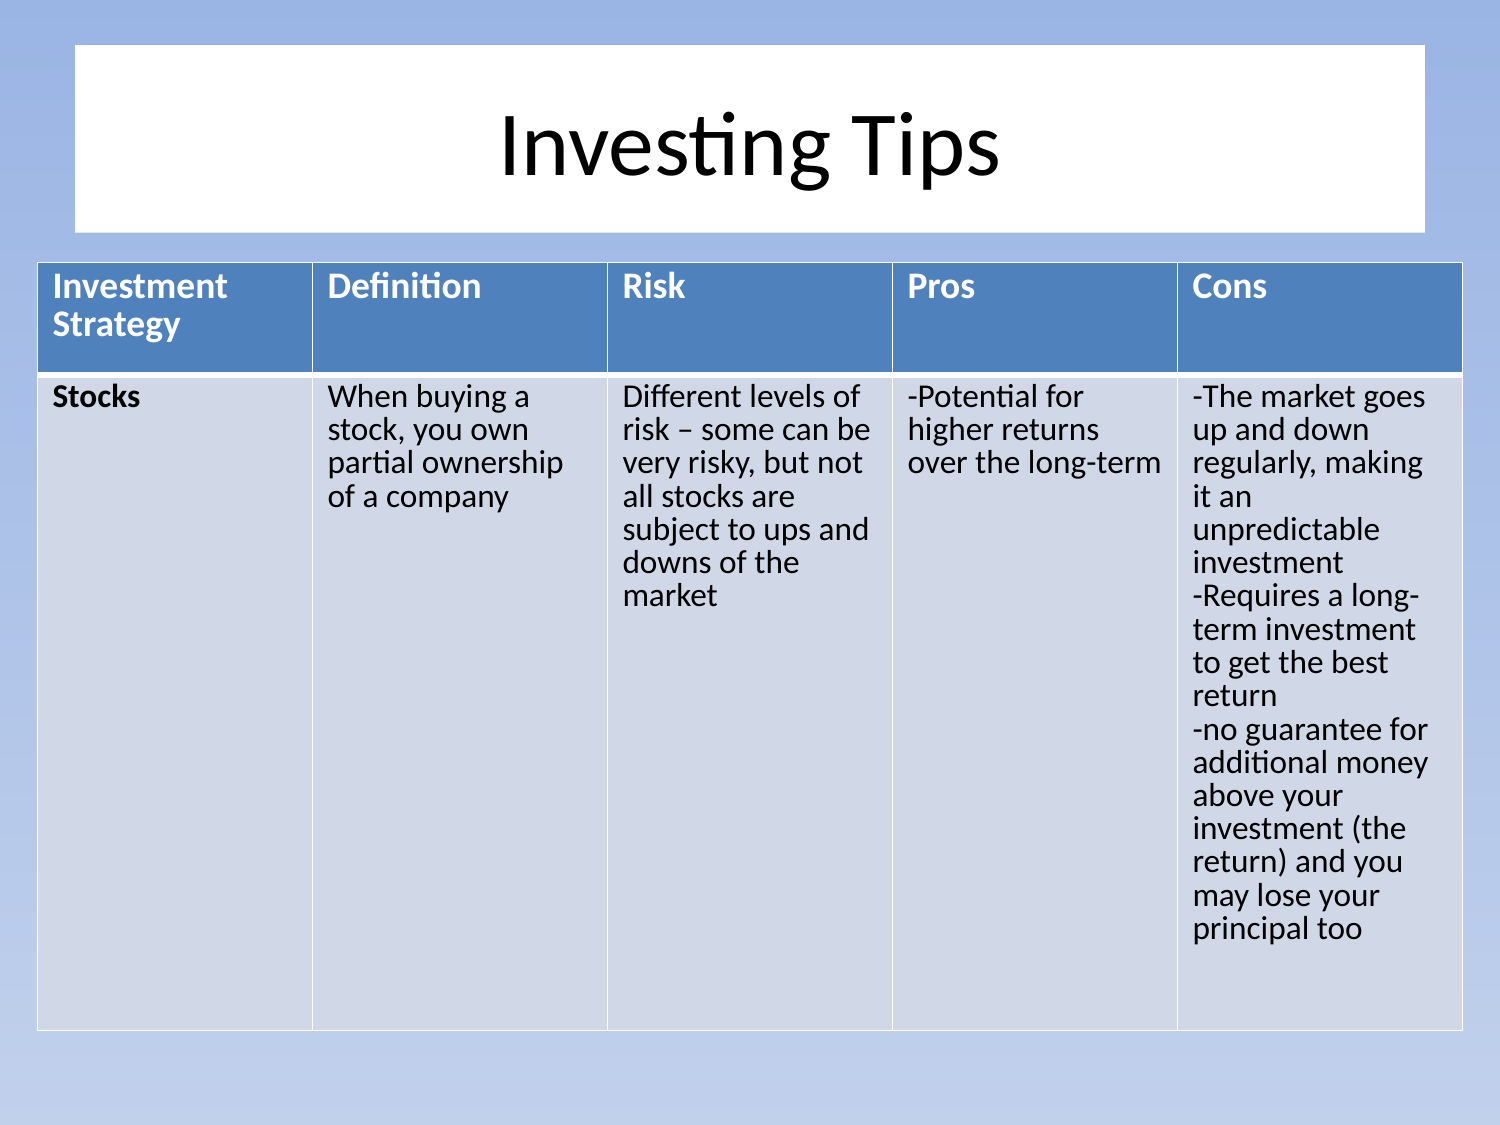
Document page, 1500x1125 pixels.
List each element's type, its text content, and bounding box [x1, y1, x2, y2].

table_cell Different levels of risk – some can be very risky, but not all stocks are subject to ups and downs of the market [608, 378, 892, 1030]
table_cell When buying a stock, you own partial ownership of a company [313, 378, 607, 1030]
table_header Cons [1178, 263, 1462, 372]
table_cell -The market goes up and down regularly, making it an unpredictable investment -Requires a long-term investment to get the best return -no guarantee for additional money above your investment (the return) and you may lose your principal too [1178, 378, 1462, 1030]
table_cell -Potential for higher returns over the long-term [893, 378, 1177, 1030]
title Investing Tips [75, 45, 1425, 233]
table_header Investment Strategy [38, 263, 312, 372]
table_header Risk [608, 263, 892, 372]
table_header Pros [893, 263, 1177, 372]
table_cell Stocks [38, 378, 312, 1030]
table_header Definition [313, 263, 607, 372]
